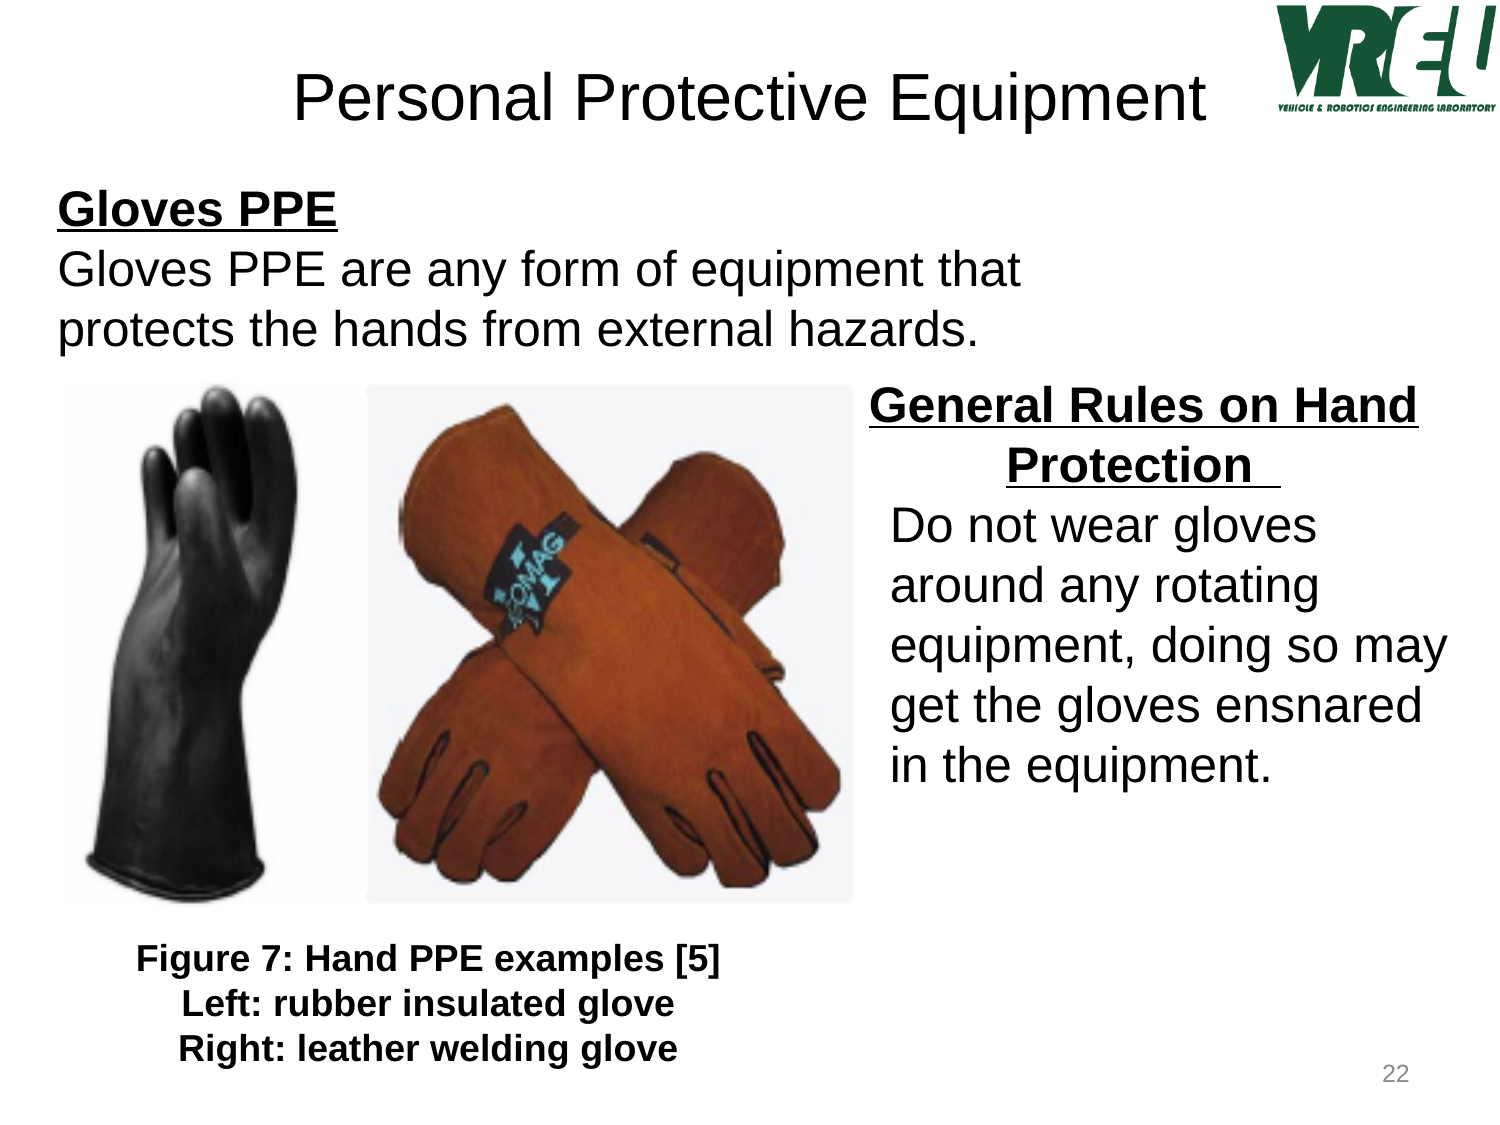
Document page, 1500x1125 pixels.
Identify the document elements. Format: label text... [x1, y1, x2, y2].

picture [62, 364, 863, 913]
text_box Figure 7: Hand PPE examples [5] Left: rubber insulated glove Right: leather welding glove [55, 926, 813, 1077]
text_box Gloves PPE Gloves PPE are any form of equipment that protects the hands from external hazards. [42, 171, 1156, 364]
text_box General Rules on Hand Protection Do not wear gloves around any rotating equipment, doing so may get the gloves ensnared in the equipment. [863, 365, 1488, 801]
text_box Personal Protective Equipment [0, 45, 1500, 171]
slide_number 22 [1074, 1042, 1425, 1103]
picture [1271, 0, 1500, 45]
